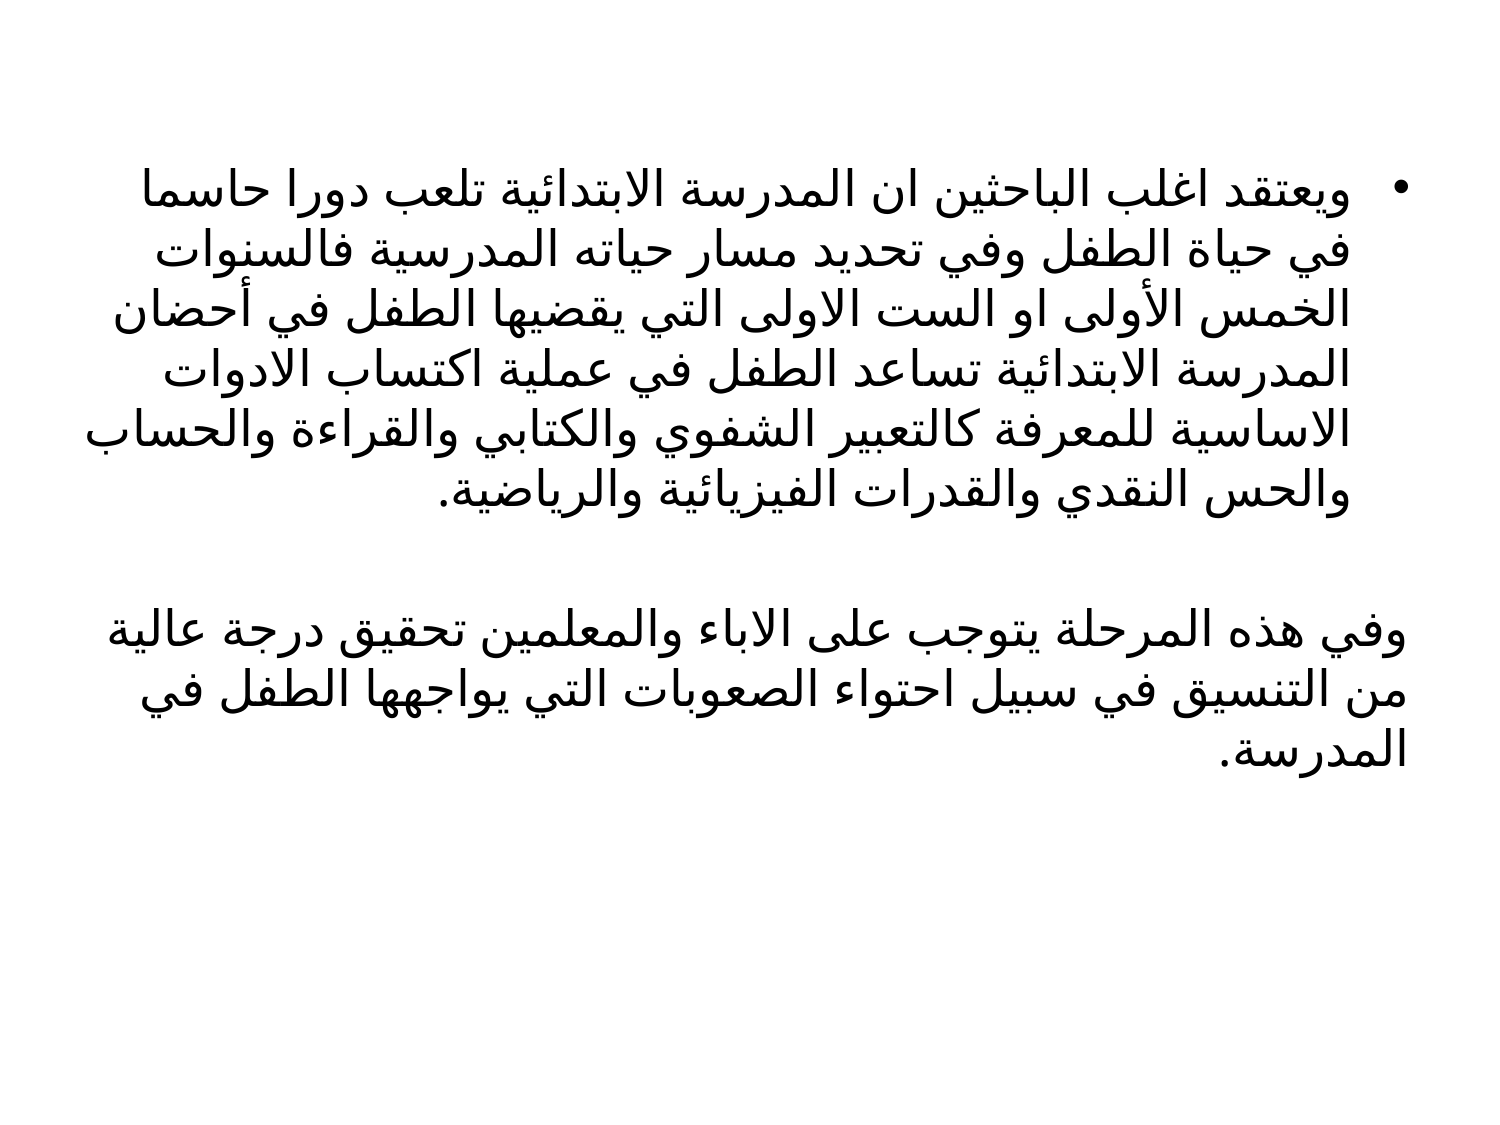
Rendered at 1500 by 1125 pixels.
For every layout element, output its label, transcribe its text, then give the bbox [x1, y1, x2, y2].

list ويعتقد اغلب الباحثين ان المدرسة الابتدائية تلعب دورا حاسما في حياة الطفل وفي تحديد مسار حياته المدرسية فالسنوات الخمس الأولى او الست الاولى التي يقضيها الطفل في أحضان المدرسة الابتدائية تساعد الطفل في عملية اكتساب الادوات الاساسية للمعرفة كالتعبير الشفوي والكتابي والقراءة والحساب والحس النقدي والقدرات الفيزيائية والرياضية. وفي هذه المرحلة يتوجب على الاباء والمعلمين تحقيق درجة عالية من التنسيق في سبيل احتواء الصعوبات التي يواجهها الطفل في المدرسة. [64, 149, 1425, 1005]
